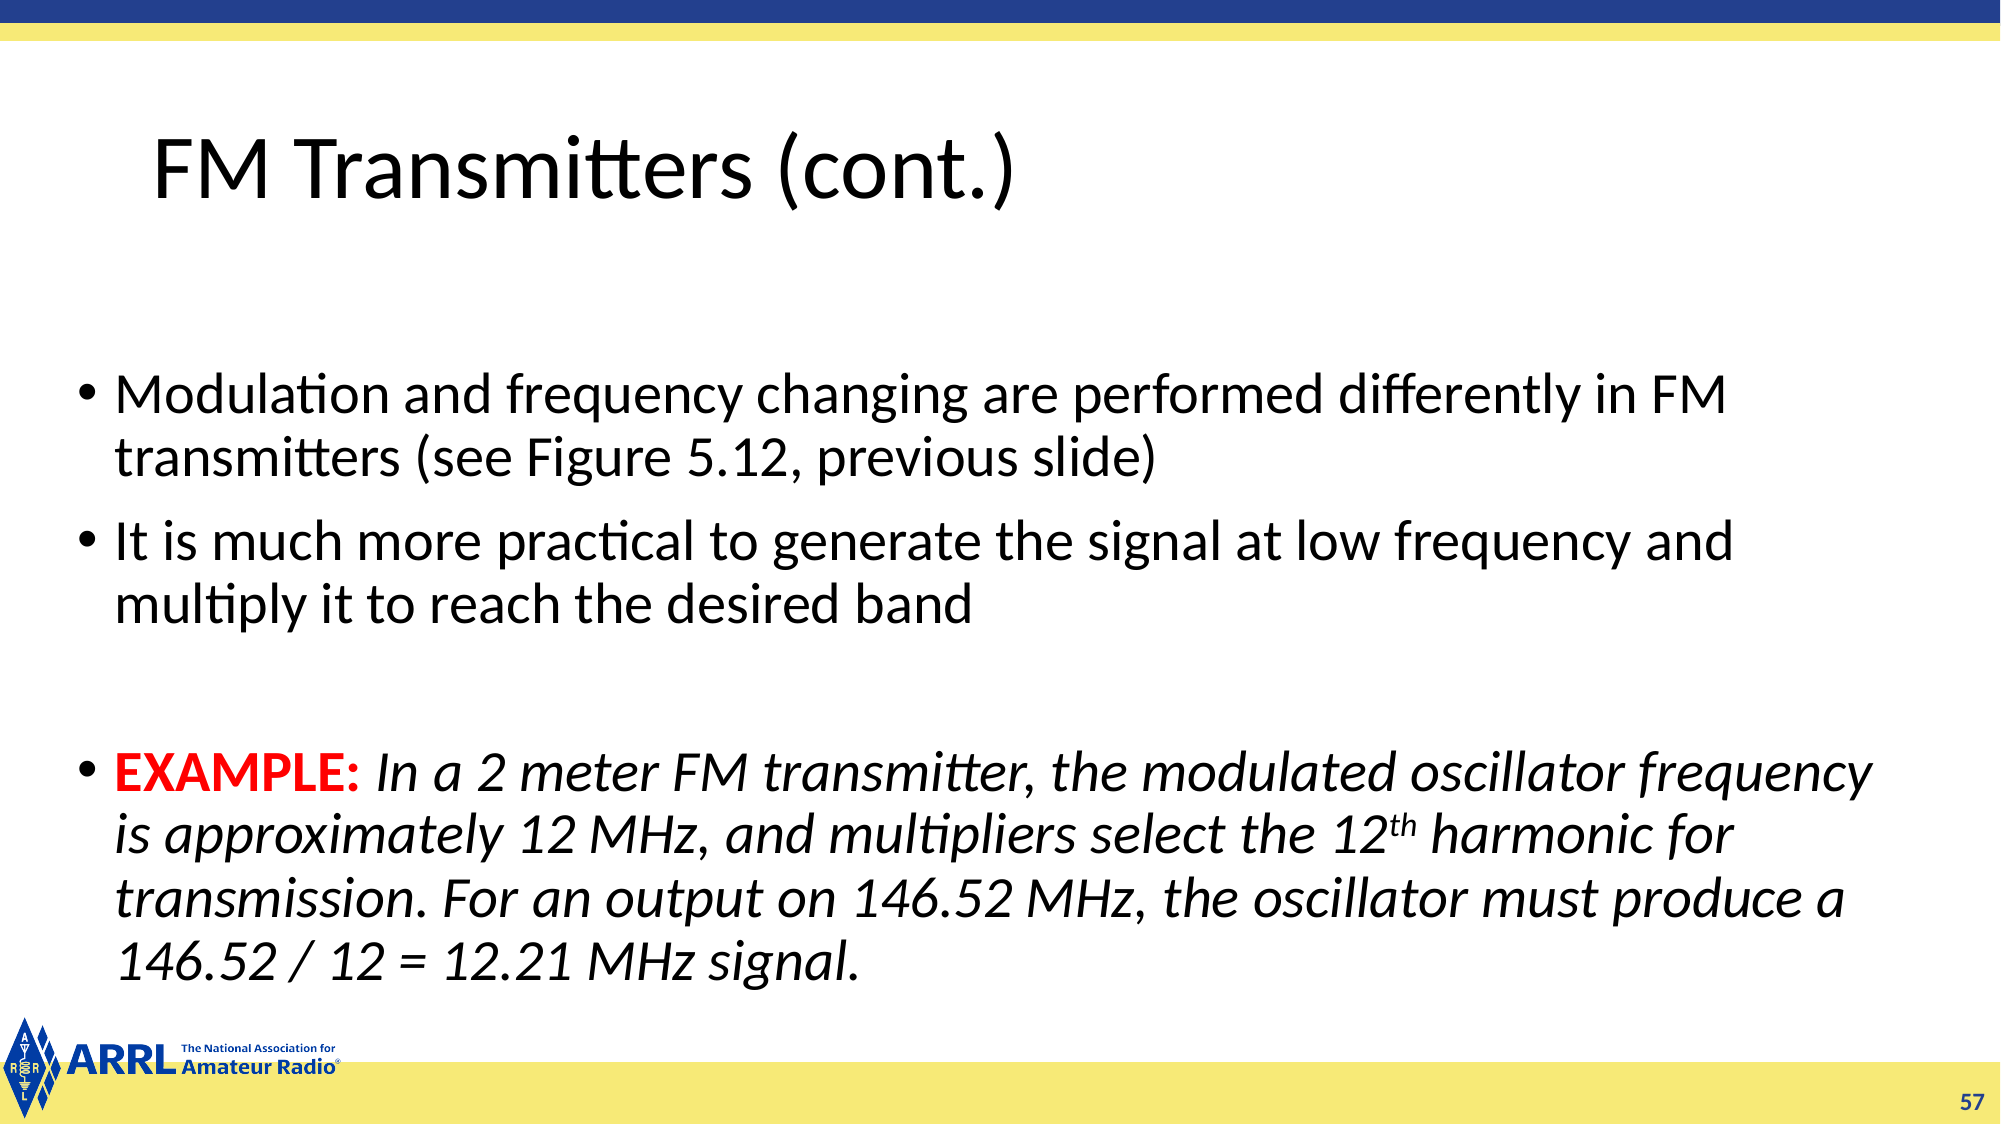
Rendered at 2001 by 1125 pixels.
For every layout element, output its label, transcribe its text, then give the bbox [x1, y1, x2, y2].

picture [1, 1015, 342, 1121]
title FM Transmitters (cont.) [137, 59, 1863, 278]
list Modulation and frequency changing are performed differently in FM transmitters (see Figure 5.12, previous slide) It is much more practical to generate the signal at low frequency and multiply it to reach the desired band EXAMPLE: In a 2 meter FM transmitter, the modulated oscillator frequency is approximately 12 MHz, and multipliers select the 12th harmonic for transmission. For an output on 146.52 MHz, the oscillator must produce a 146.52 / 12 = 12.21 MHz signal. [62, 355, 1900, 1075]
